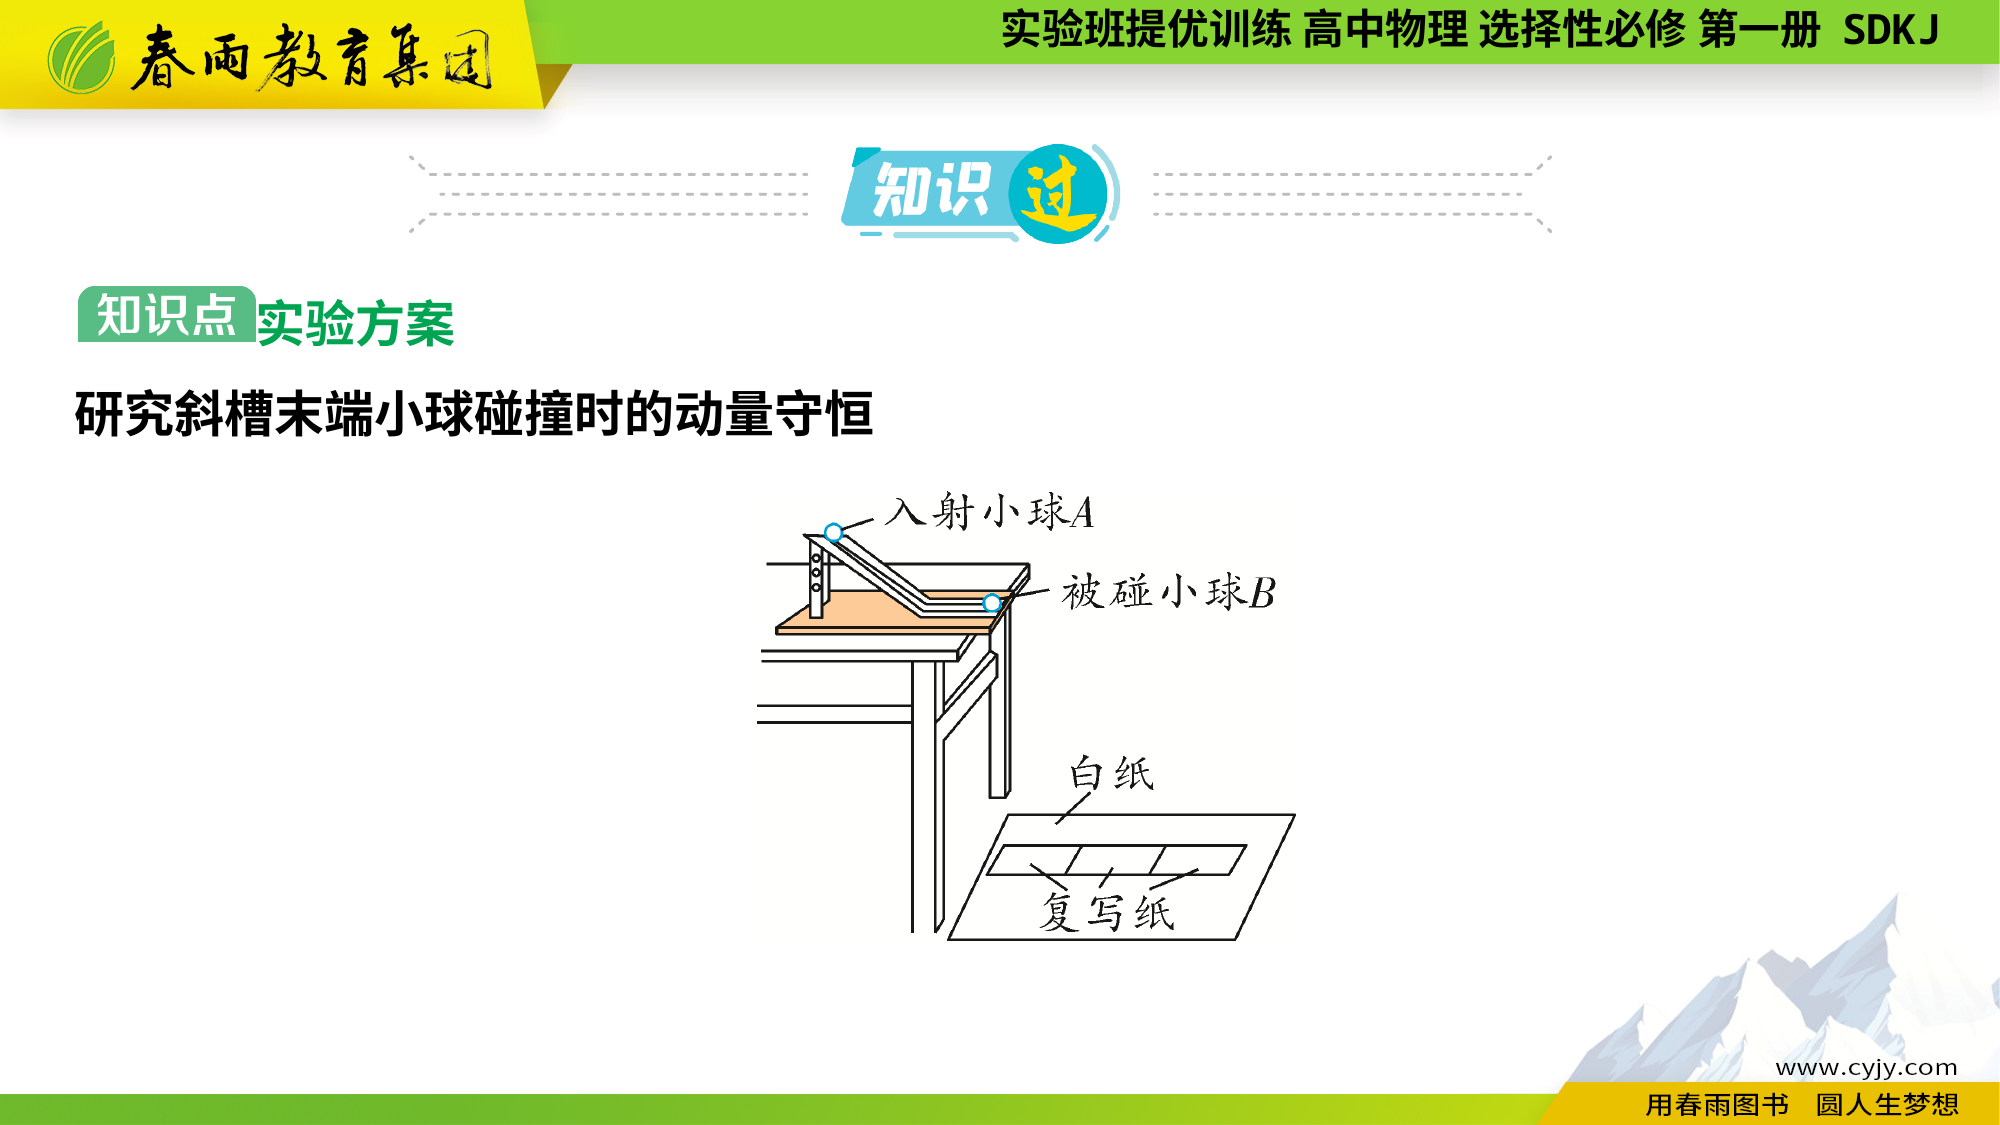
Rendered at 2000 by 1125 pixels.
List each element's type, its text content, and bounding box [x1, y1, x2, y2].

picture [0, 0, 2000, 1125]
list 实验方案 研究斜槽末端小球碰撞时的动量守恒 [59, 255, 1944, 441]
